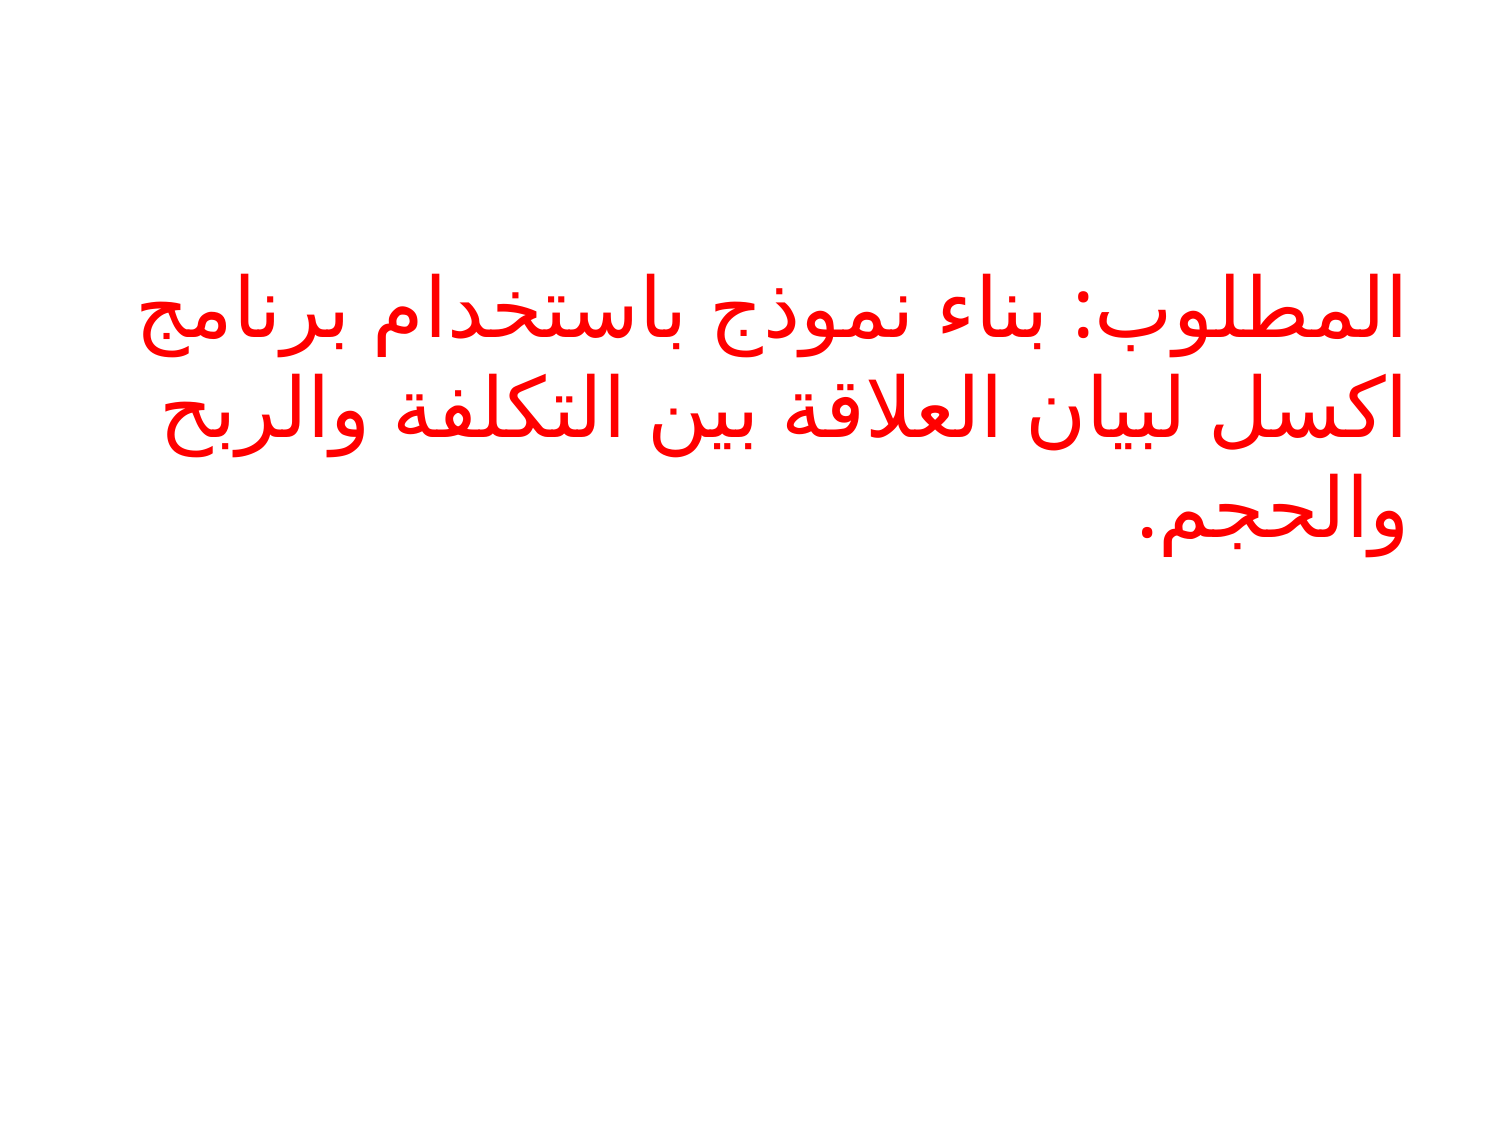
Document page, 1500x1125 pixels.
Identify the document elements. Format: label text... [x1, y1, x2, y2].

title المطلوب: بناء نموذج باستخدام برنامج اكسل لبيان العلاقة بين التكلفة والربح والحجم. [75, 45, 1425, 764]
